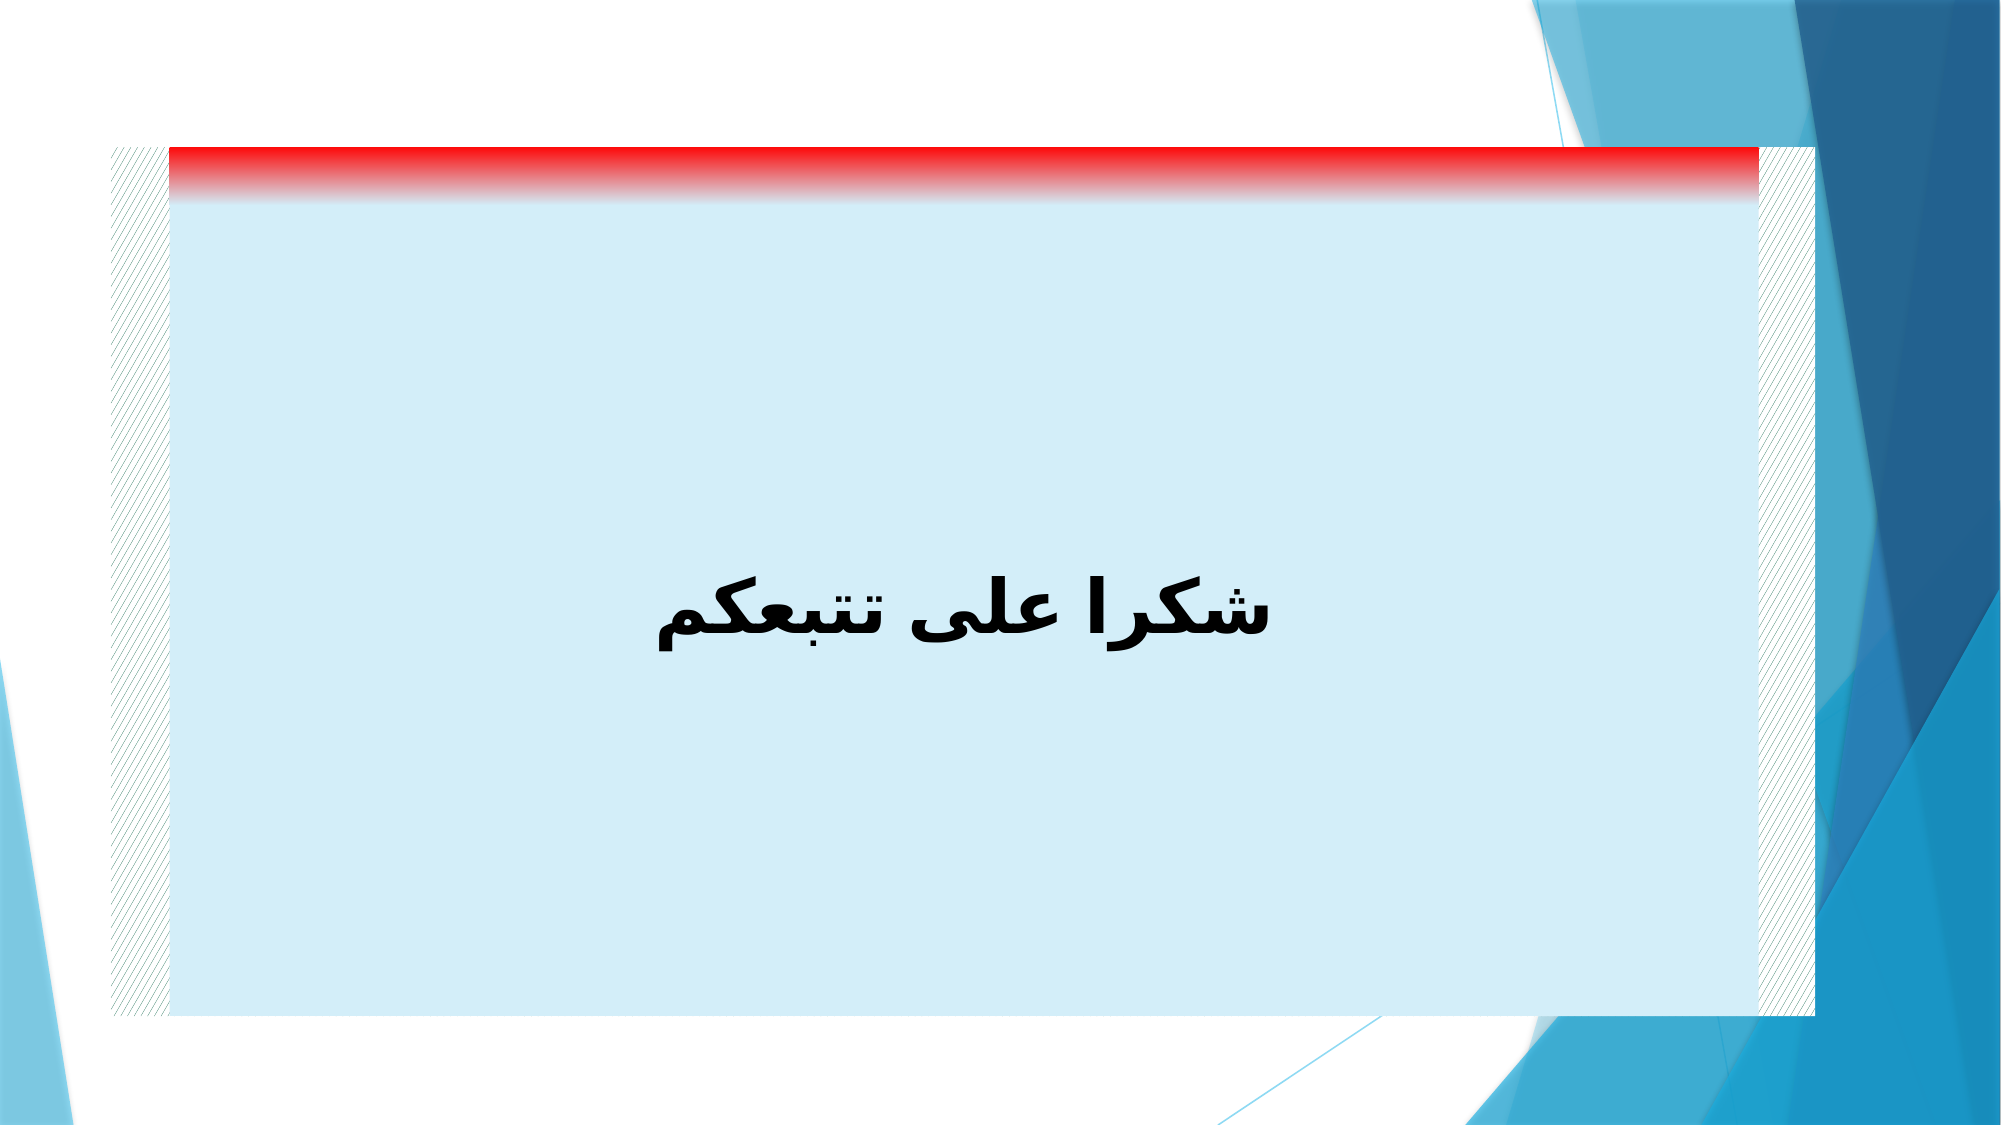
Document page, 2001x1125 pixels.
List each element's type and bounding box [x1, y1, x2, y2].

list [110, 146, 1816, 1017]
